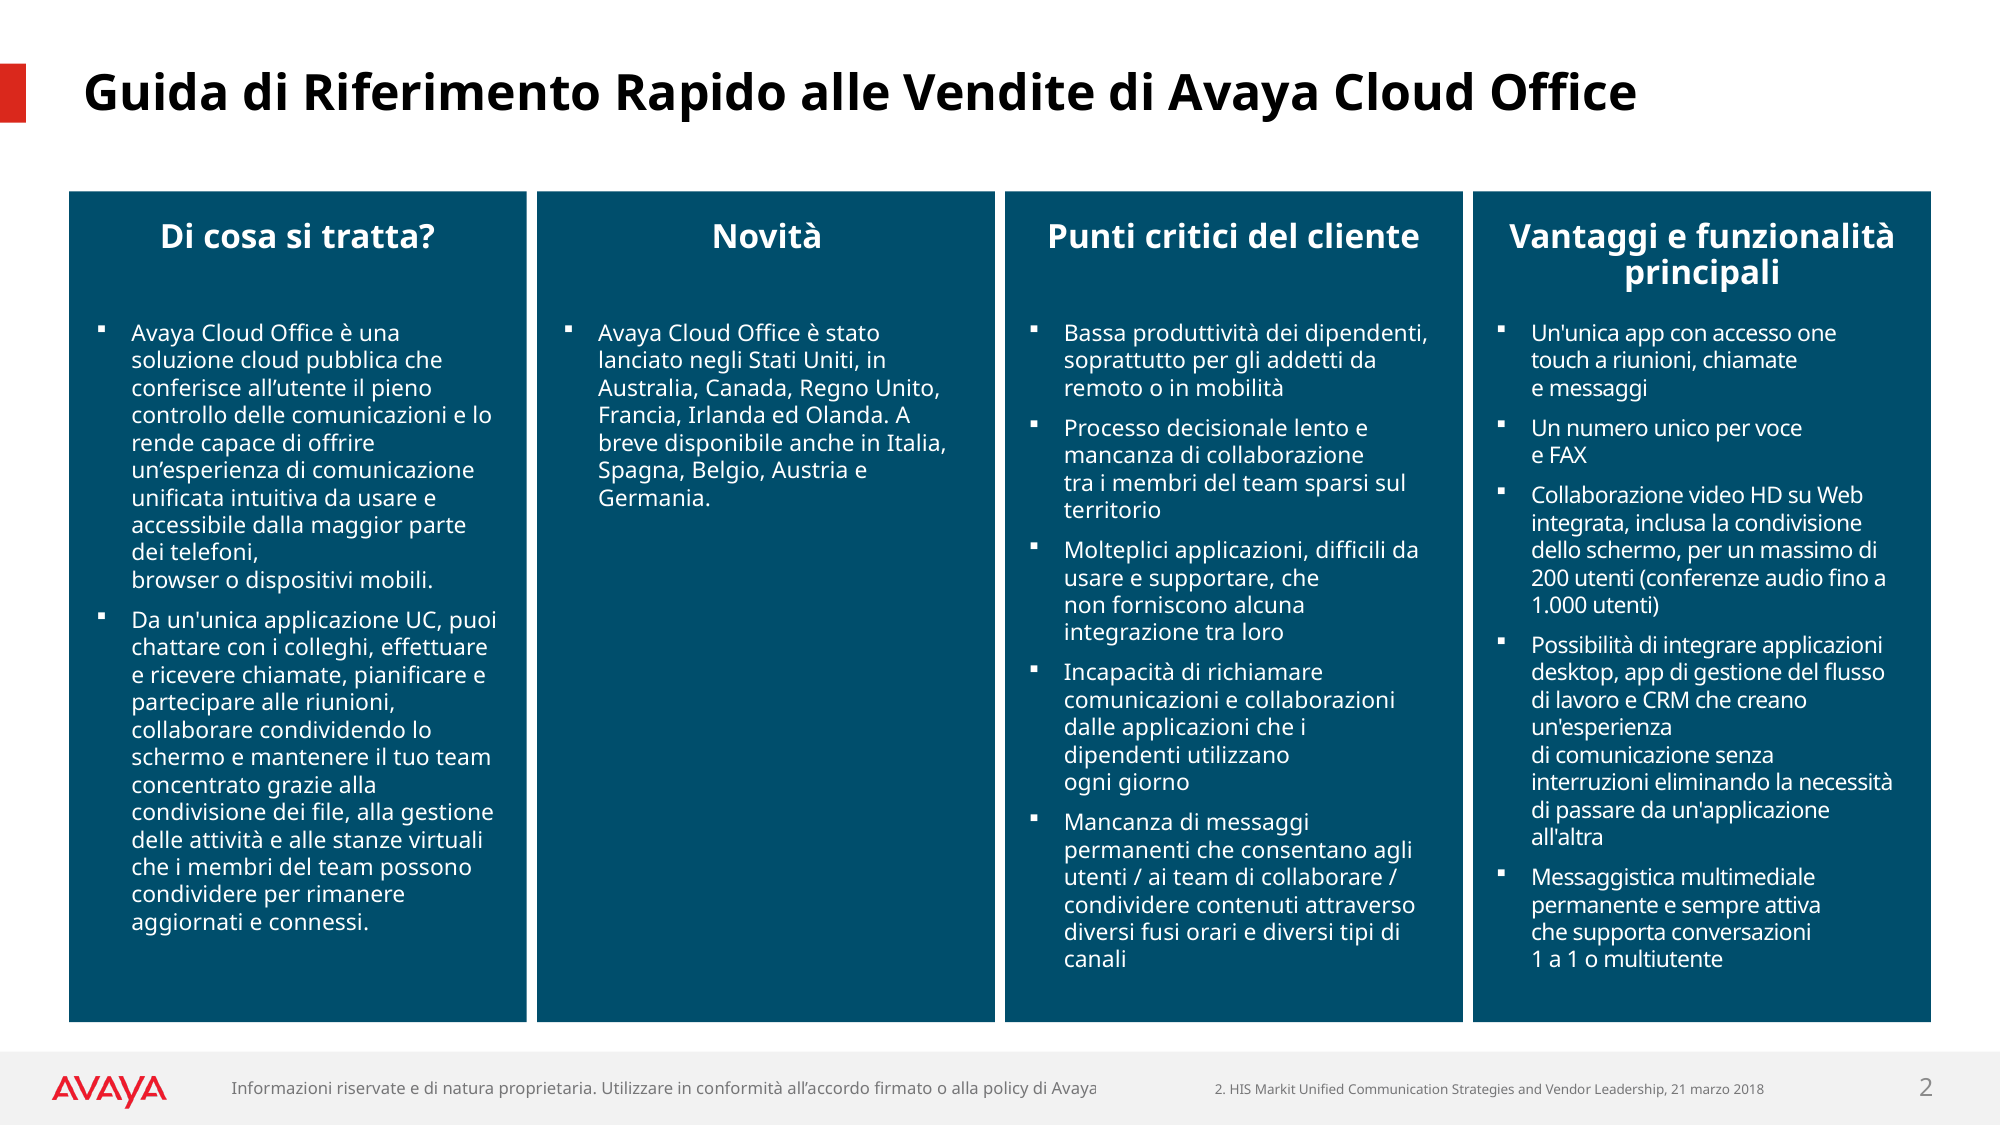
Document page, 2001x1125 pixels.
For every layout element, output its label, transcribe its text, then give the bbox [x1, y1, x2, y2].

text_box Guida di Riferimento Rapido alle Vendite di Avaya Cloud Office [69, 59, 1914, 191]
text_box 2. HIS Markit Unified Communication Strategies and Vendor Leadership, 21 marzo 2018 [1199, 1075, 2000, 1105]
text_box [69, 191, 1931, 1023]
text_box [0, 63, 27, 124]
